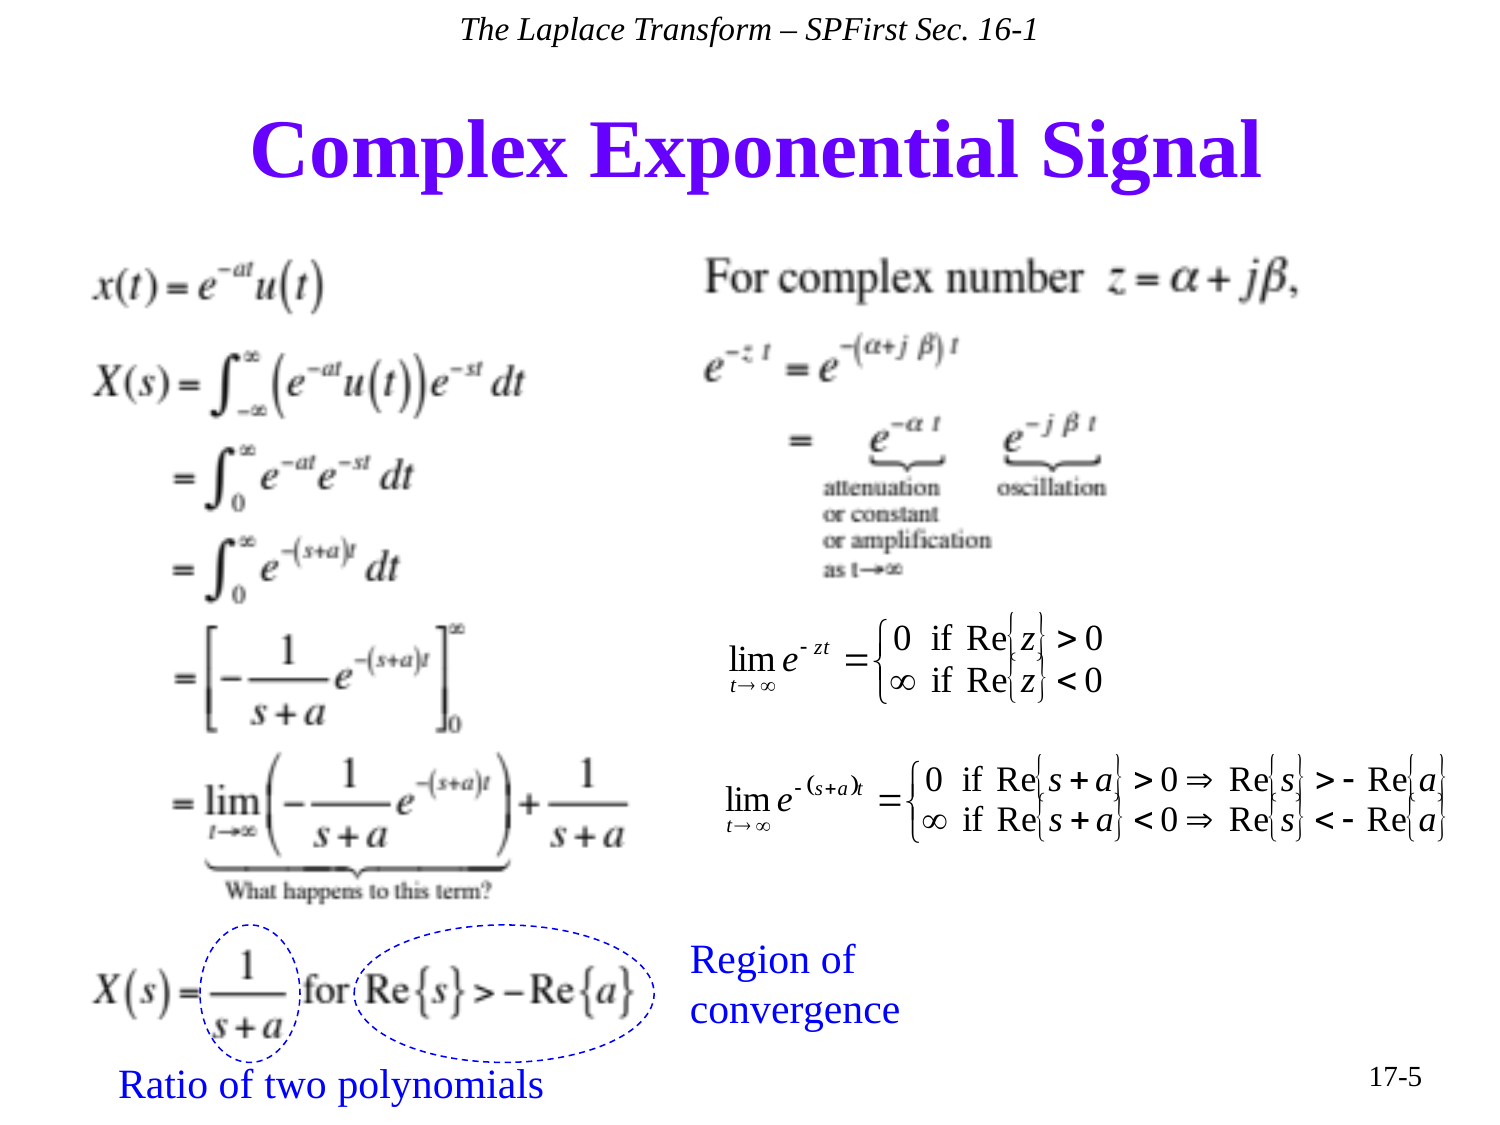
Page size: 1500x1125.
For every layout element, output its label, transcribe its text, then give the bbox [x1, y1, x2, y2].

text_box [699, 324, 963, 389]
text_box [168, 522, 404, 610]
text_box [168, 430, 418, 519]
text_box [748, 403, 1113, 588]
text_box [643, 967, 655, 1020]
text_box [719, 754, 1454, 851]
text_box [418, 1050, 591, 1063]
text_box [87, 249, 326, 321]
text_box Region of convergence [674, 924, 975, 1040]
text_box [221, 1050, 279, 1063]
text_box Ratio of two polynomials [37, 1049, 625, 1115]
text_box [425, 924, 583, 935]
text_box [170, 609, 469, 740]
text_box [223, 924, 277, 935]
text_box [87, 937, 640, 1042]
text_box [168, 741, 634, 911]
title Complex Exponential Signal [75, 55, 1438, 238]
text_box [699, 249, 1094, 311]
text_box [723, 612, 1108, 712]
slide_number 17-5 [1124, 1049, 1438, 1125]
text_box The Laplace Transform – SPFirst Sec. 16-1 [0, 0, 1500, 55]
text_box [1100, 248, 1315, 309]
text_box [87, 337, 529, 426]
